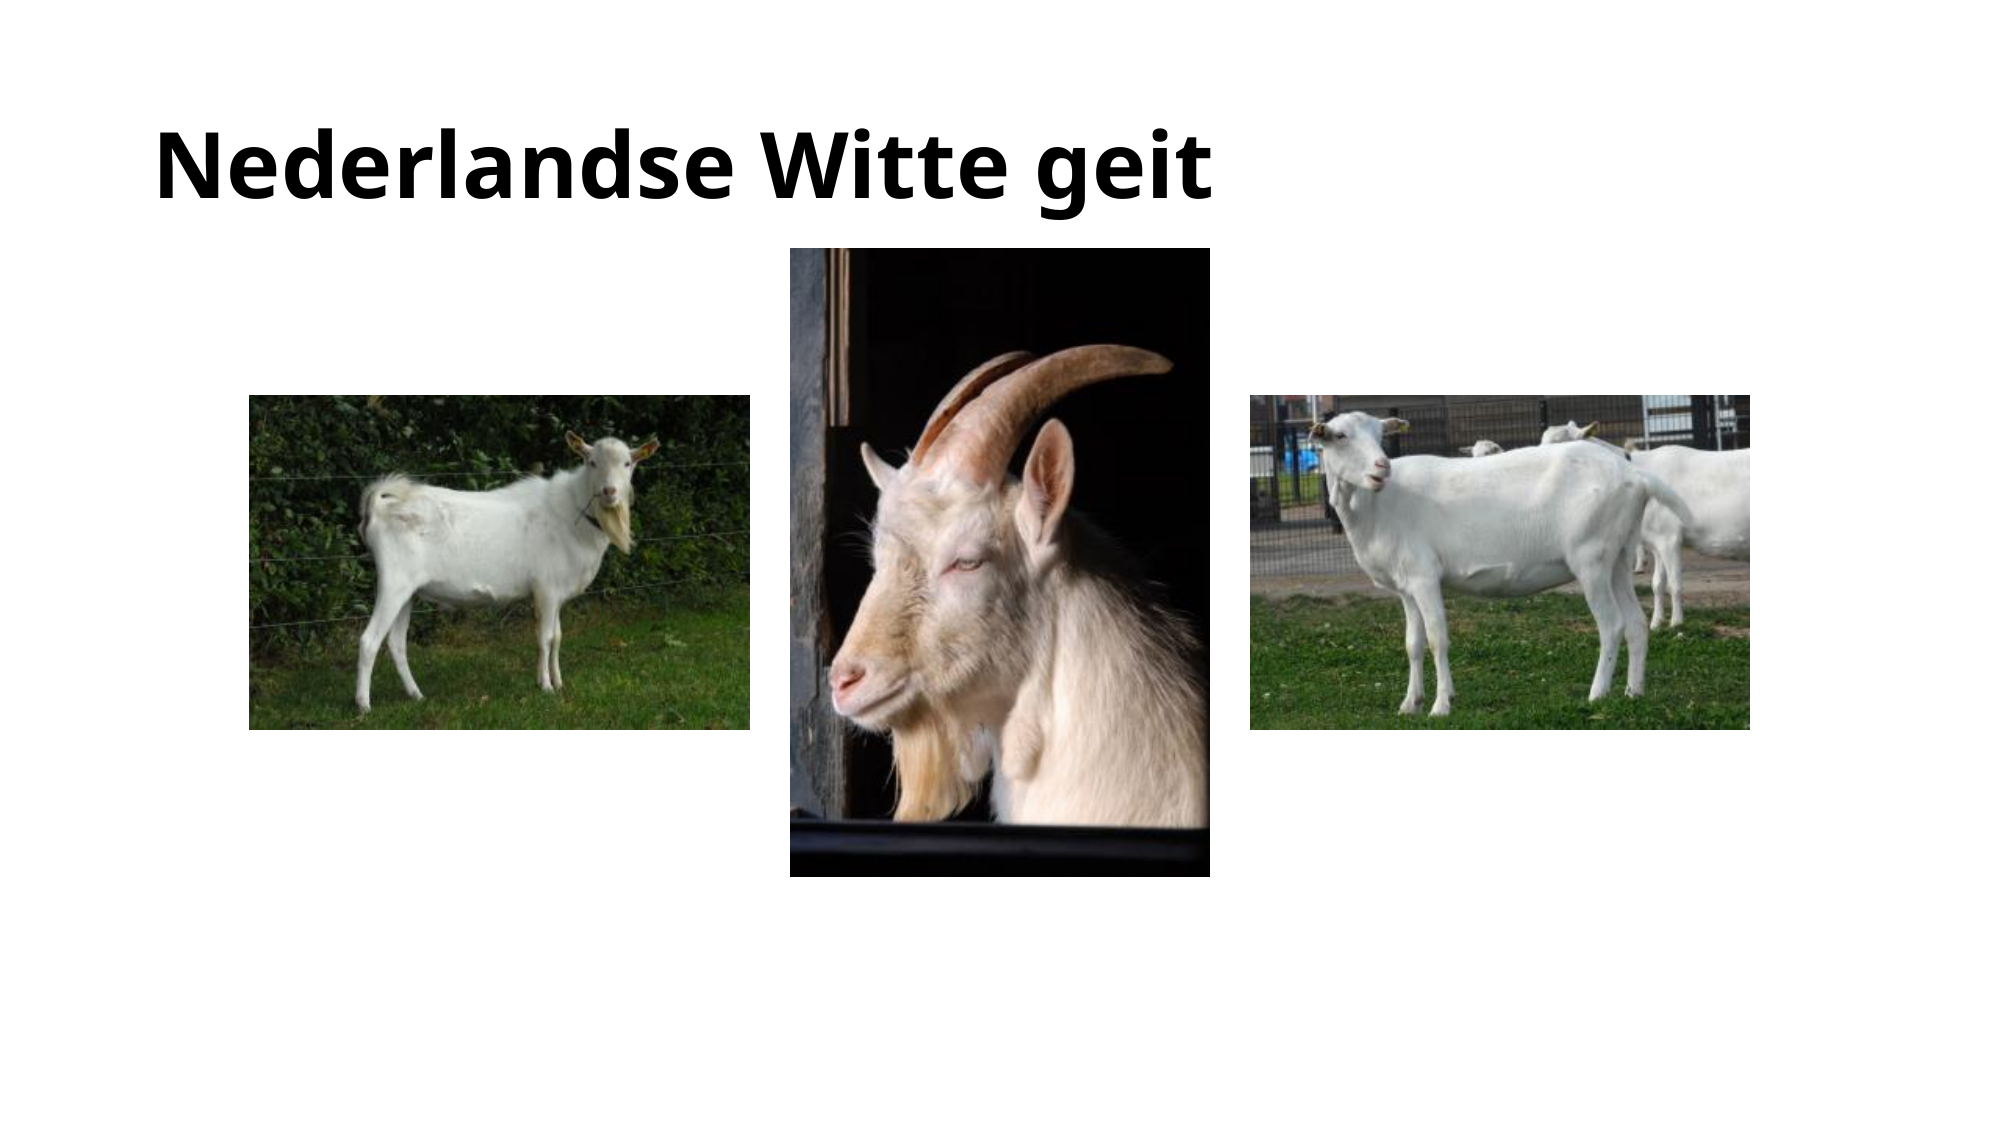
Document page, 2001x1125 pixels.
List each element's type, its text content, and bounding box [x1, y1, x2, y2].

picture [790, 248, 1210, 877]
picture [249, 395, 750, 730]
picture [1249, 395, 1751, 730]
title Nederlandse Witte geit [137, 59, 1863, 278]
